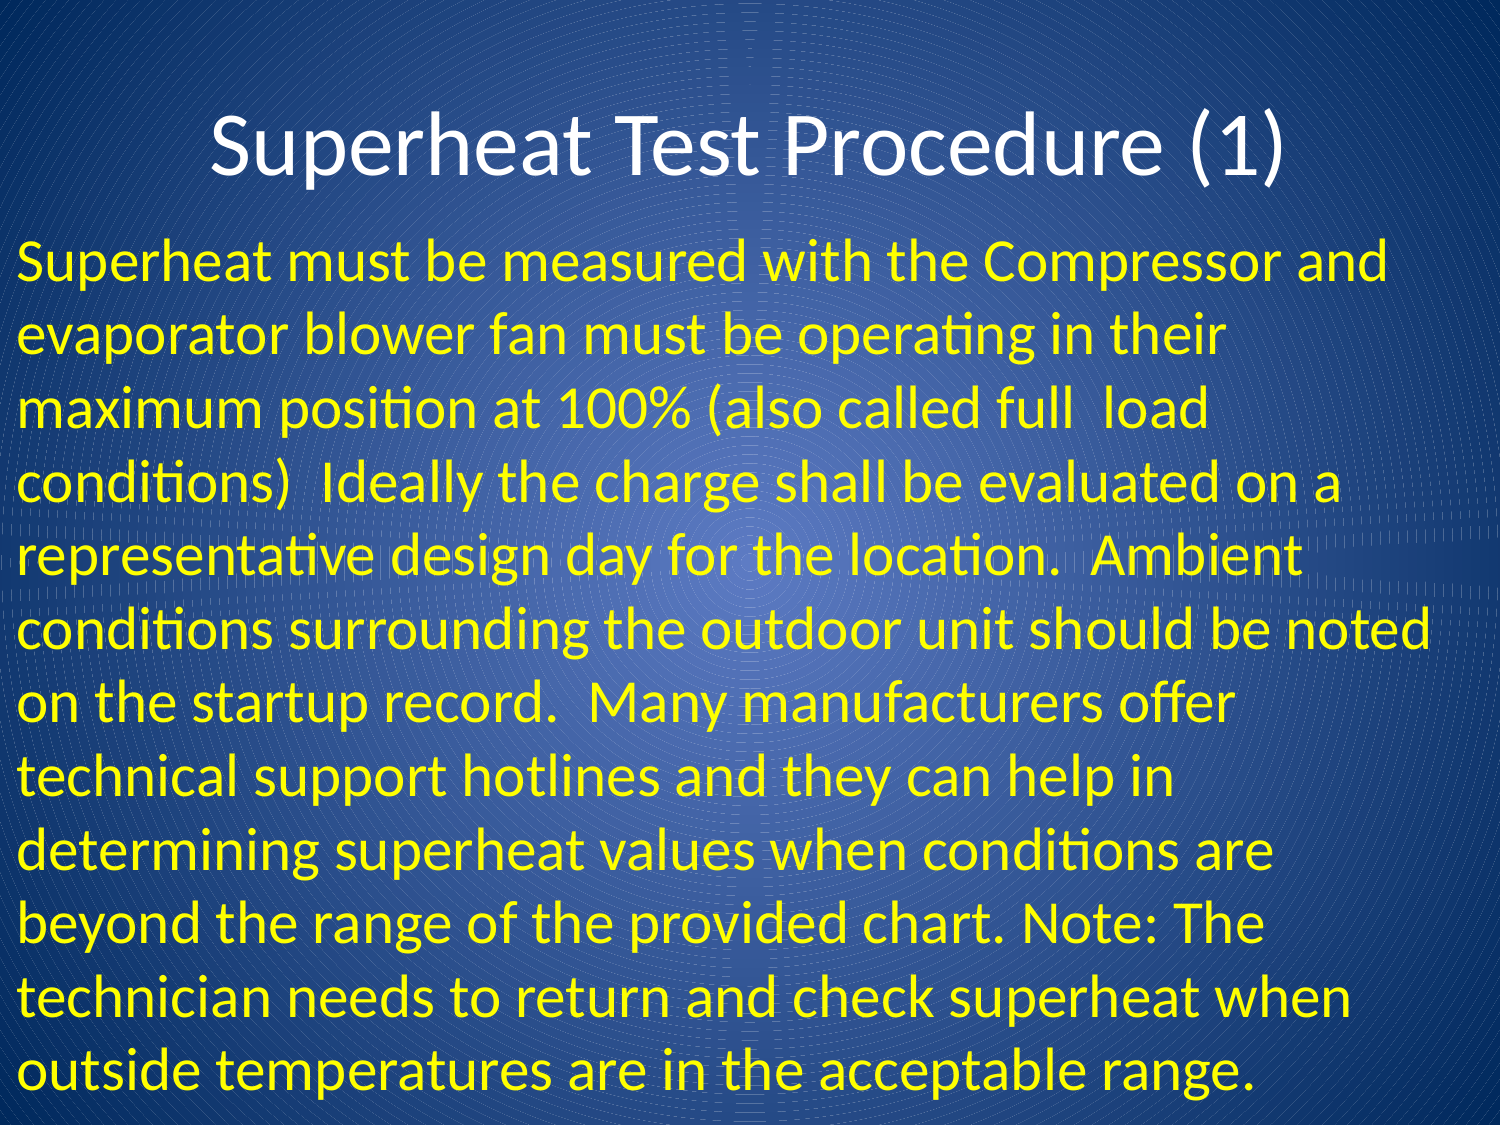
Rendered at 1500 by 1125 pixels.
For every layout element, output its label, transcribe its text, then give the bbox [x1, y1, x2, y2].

list Superheat must be measured with the Compressor and evaporator blower fan must be operating in their maximum position at 100% (also called full load conditions) Ideally the charge shall be evaluated on a representative design day for the location. Ambient conditions surrounding the outdoor unit should be noted on the startup record. Many manufacturers offer technical support hotlines and they can help in determining superheat values when conditions are beyond the range of the provided chart. Note: The technician needs to return and check superheat when outside temperatures are in the acceptable range. [1, 212, 1452, 1113]
title Superheat Test Procedure (1) [75, 45, 1425, 212]
